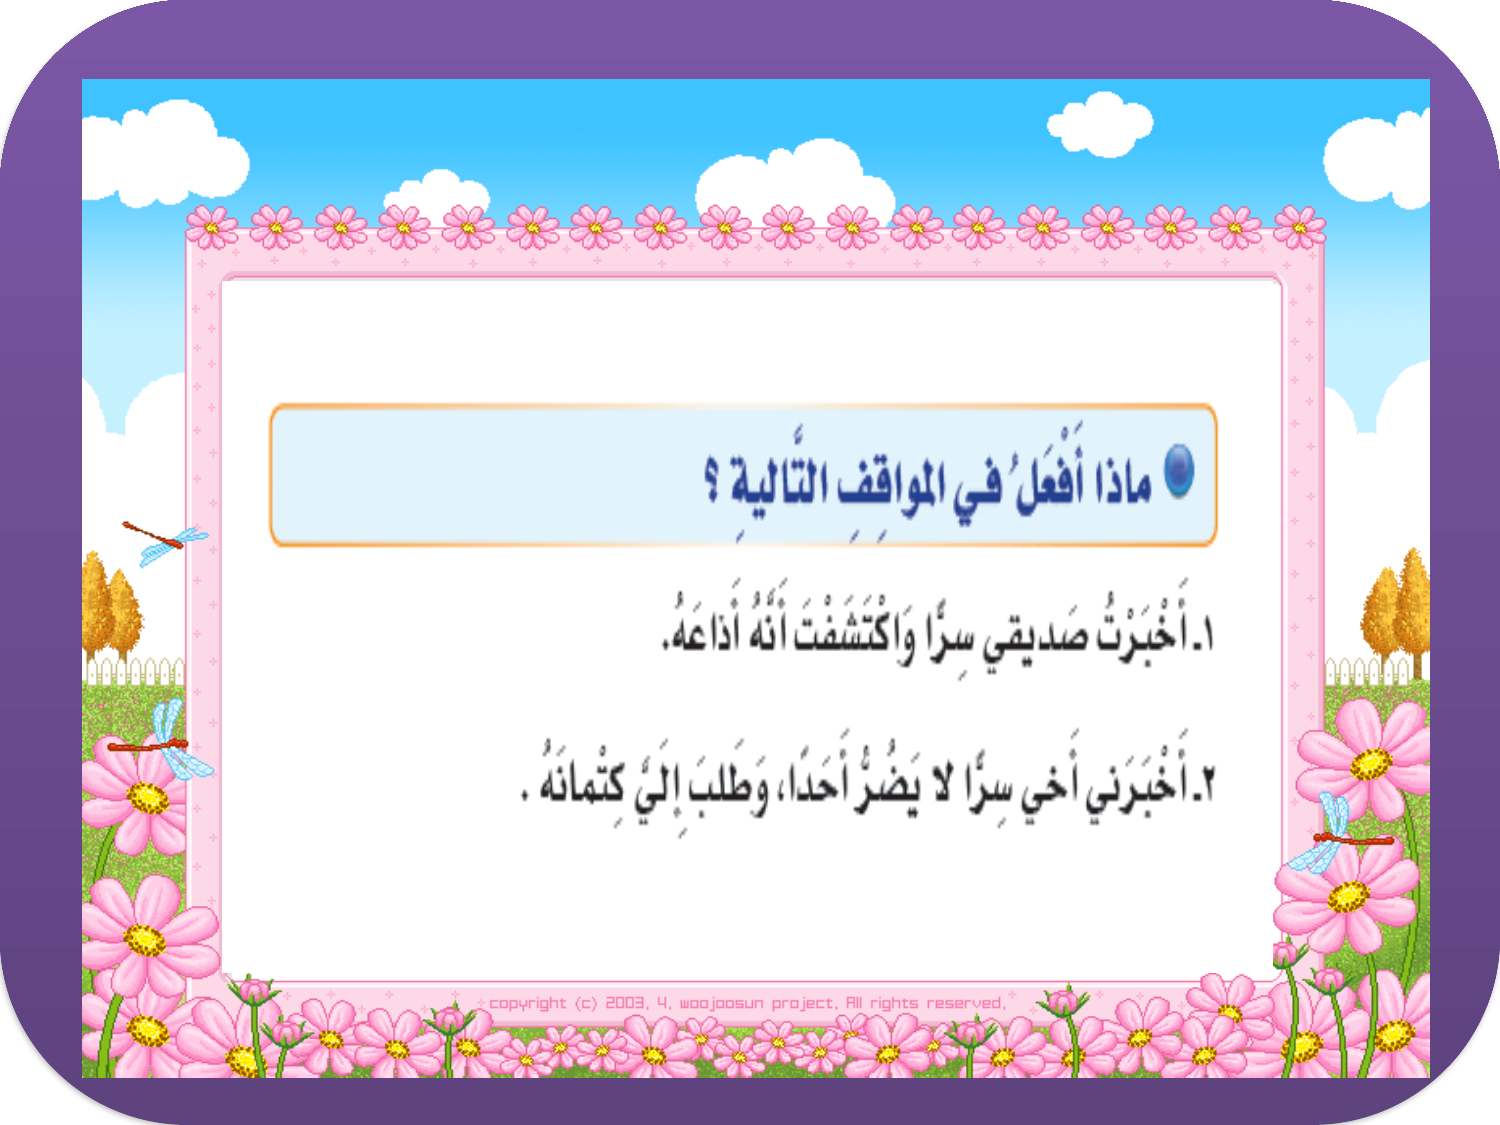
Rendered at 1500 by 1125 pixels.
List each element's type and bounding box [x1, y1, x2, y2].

picture [81, 79, 1430, 1079]
text_box [0, 0, 1500, 1125]
